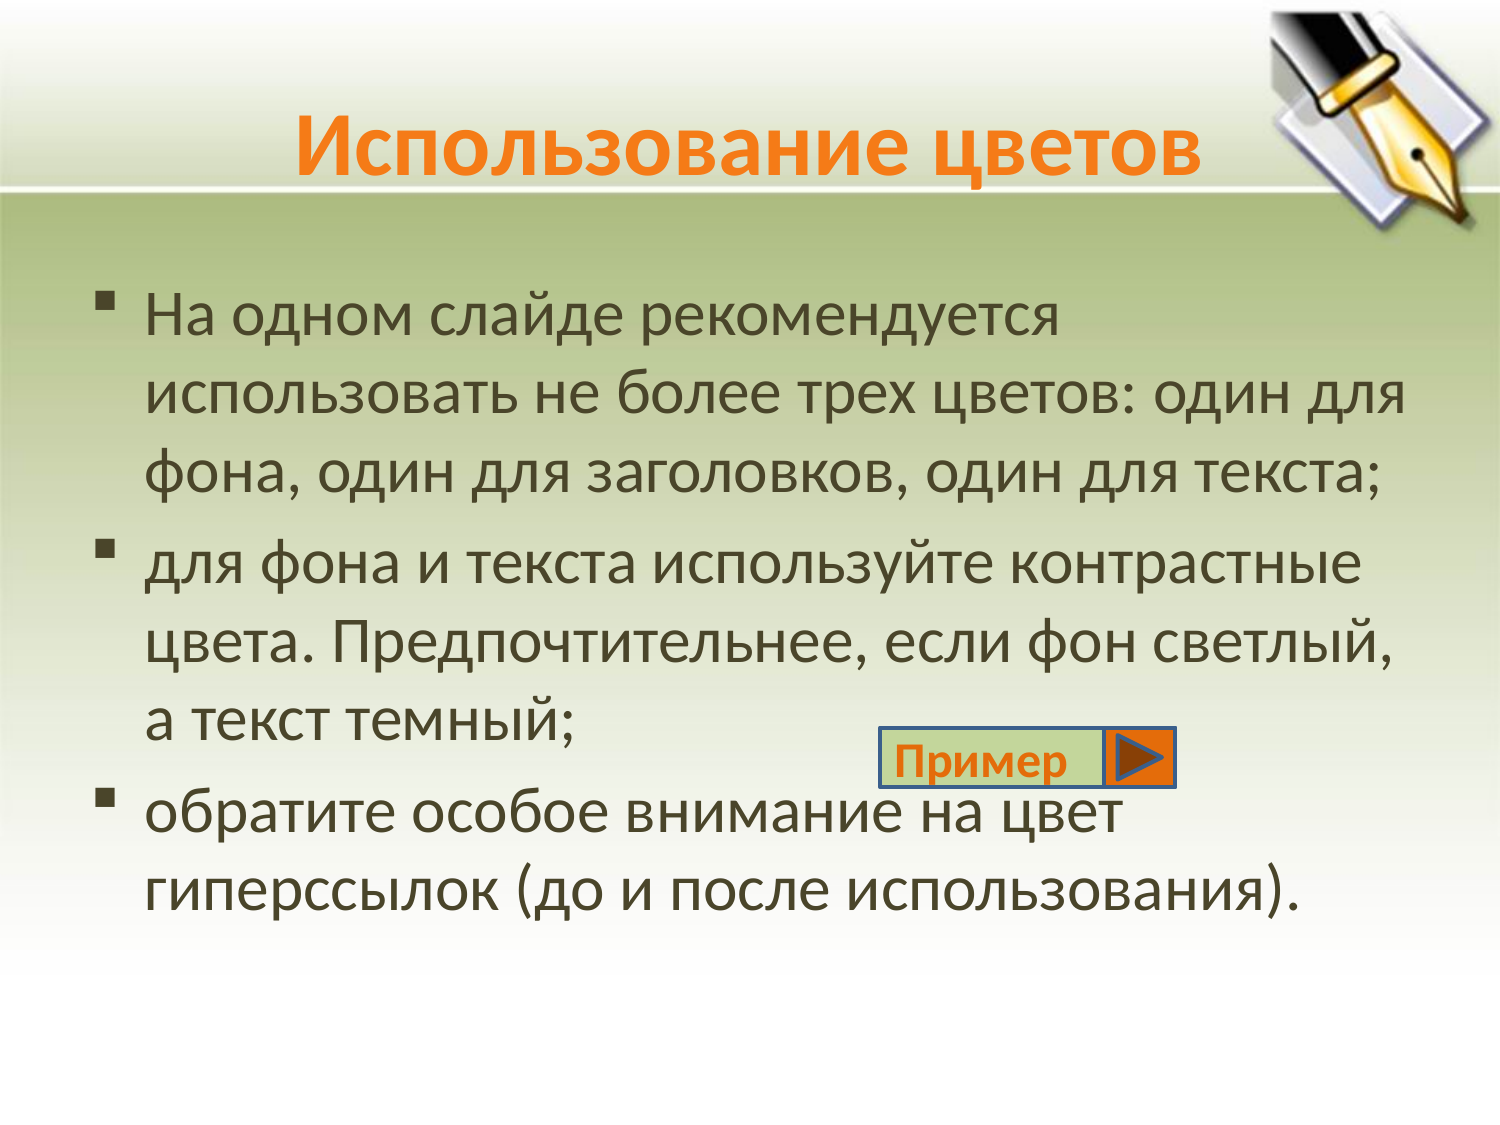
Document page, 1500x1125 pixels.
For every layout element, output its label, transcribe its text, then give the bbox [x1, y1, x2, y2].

text_box Пример [878, 726, 1102, 789]
list На одном слайде рекомендуется использовать не более трех цветов: один для фона, один для заголовков, один для текста; для фона и текста используйте контрастные цвета. Предпочтительнее, если фон светлый, а текст темный; обратите особое внимание на цвет гиперссылок (до и после использования). [75, 262, 1425, 1005]
text_box [1102, 726, 1177, 789]
picture [0, 0, 1500, 1125]
title Использование цветов [75, 45, 1425, 233]
